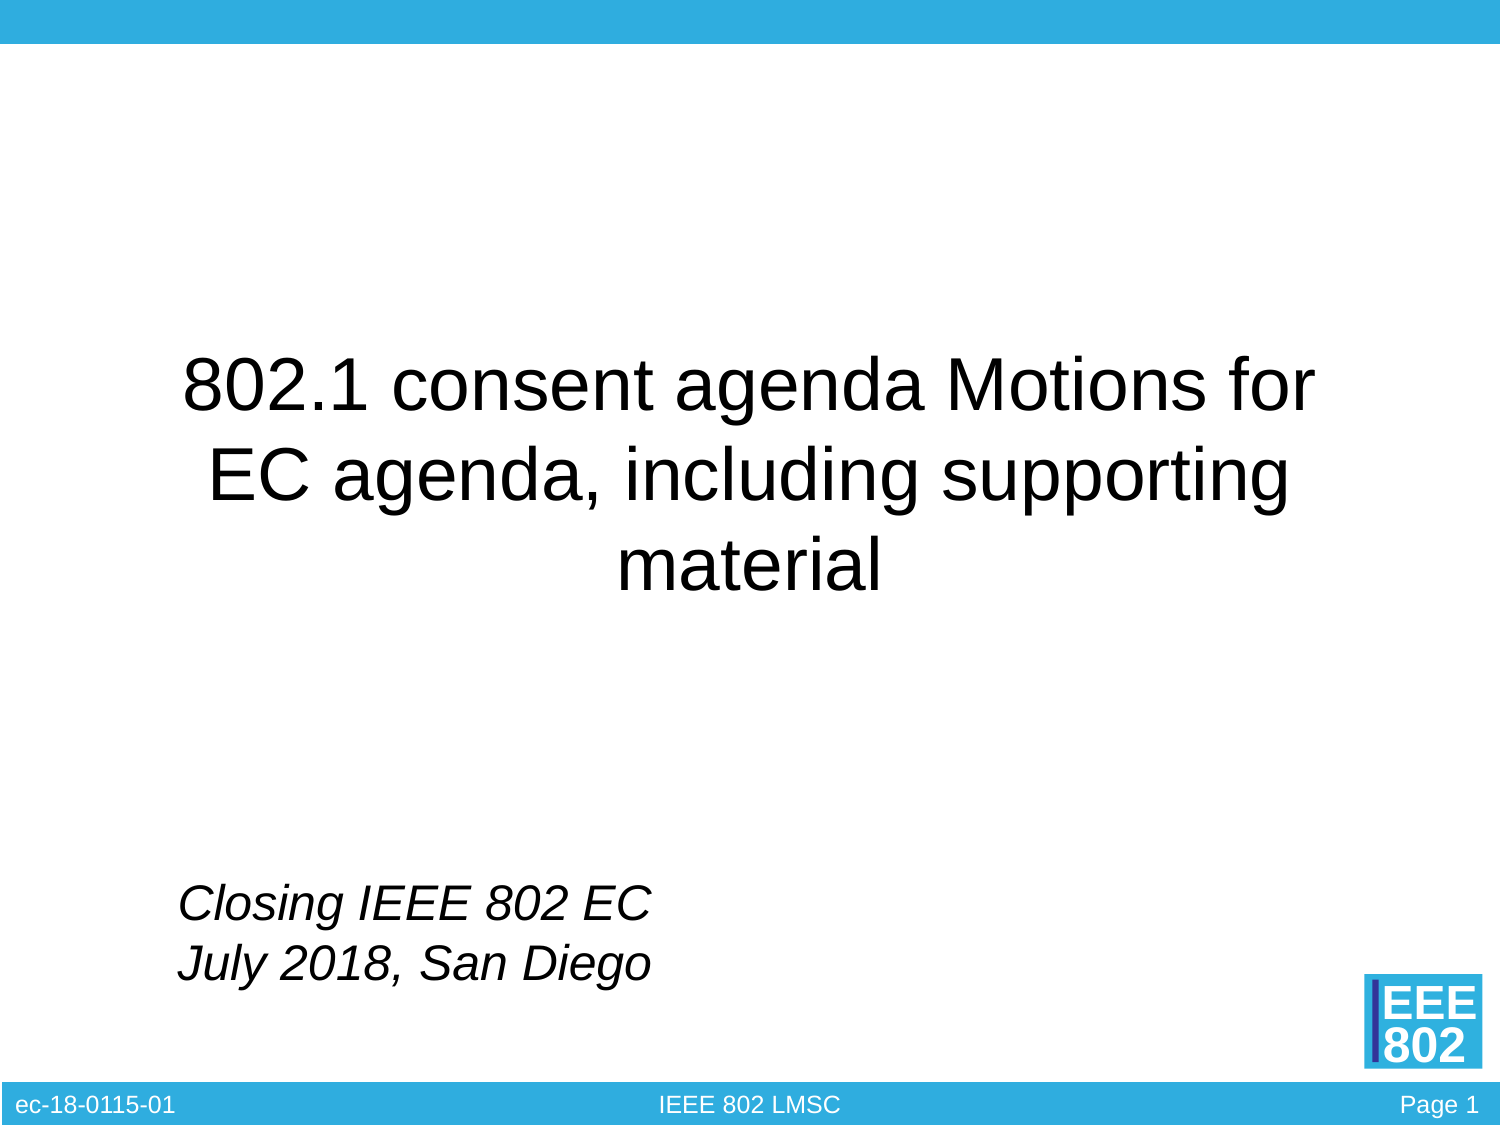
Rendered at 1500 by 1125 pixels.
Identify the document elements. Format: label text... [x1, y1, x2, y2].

subtitle Closing IEEE 802 EC July 2018, San Diego [162, 862, 1213, 1025]
title 802.1 consent agenda Motions for EC agenda, including supporting material [112, 349, 1388, 591]
